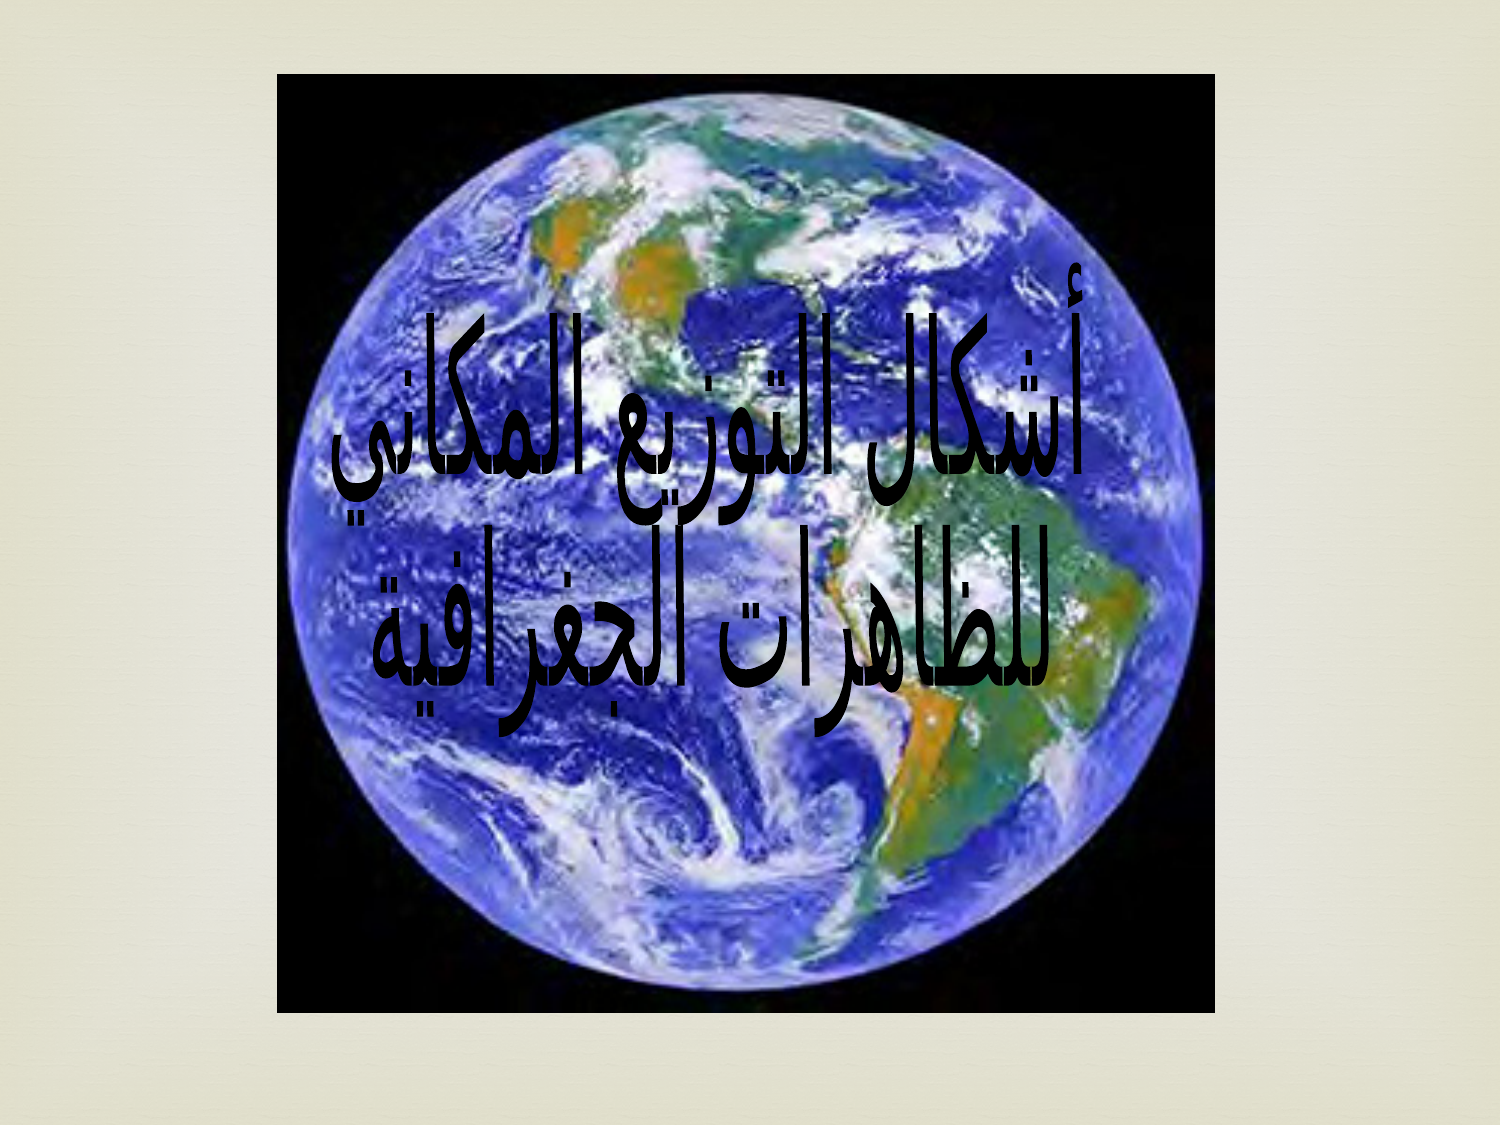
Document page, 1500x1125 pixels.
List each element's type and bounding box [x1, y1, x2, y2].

picture [276, 74, 1216, 1013]
